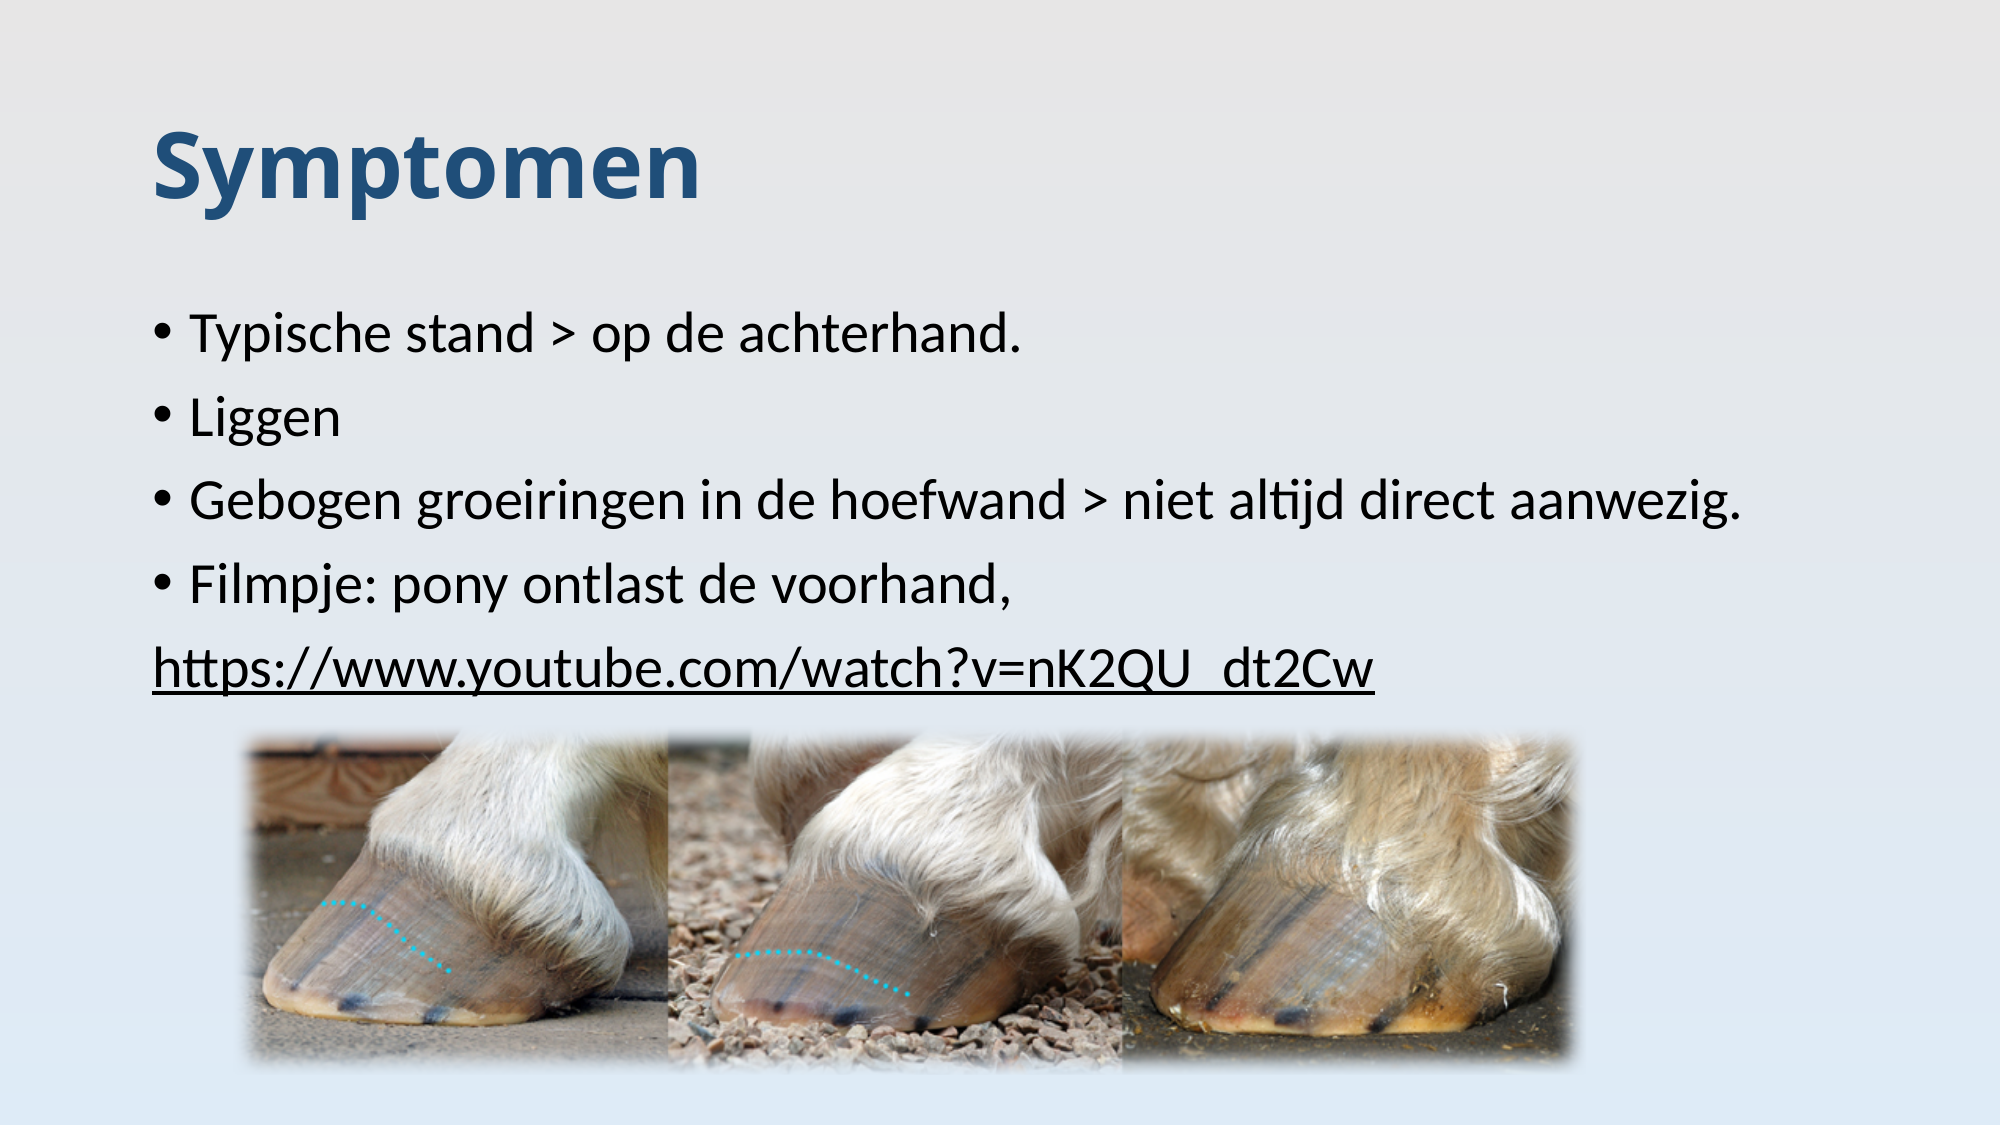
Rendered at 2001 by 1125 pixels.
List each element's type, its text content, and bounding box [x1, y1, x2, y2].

title Symptomen [137, 59, 1863, 278]
list Typische stand > op de achterhand. Liggen Gebogen groeiringen in de hoefwand > niet altijd direct aanwezig. Filmpje: pony ontlast de voorhand, https://www.youtube.com/watch?v=nK2QU_dt2Cw [137, 294, 1863, 819]
picture [233, 725, 1587, 1075]
